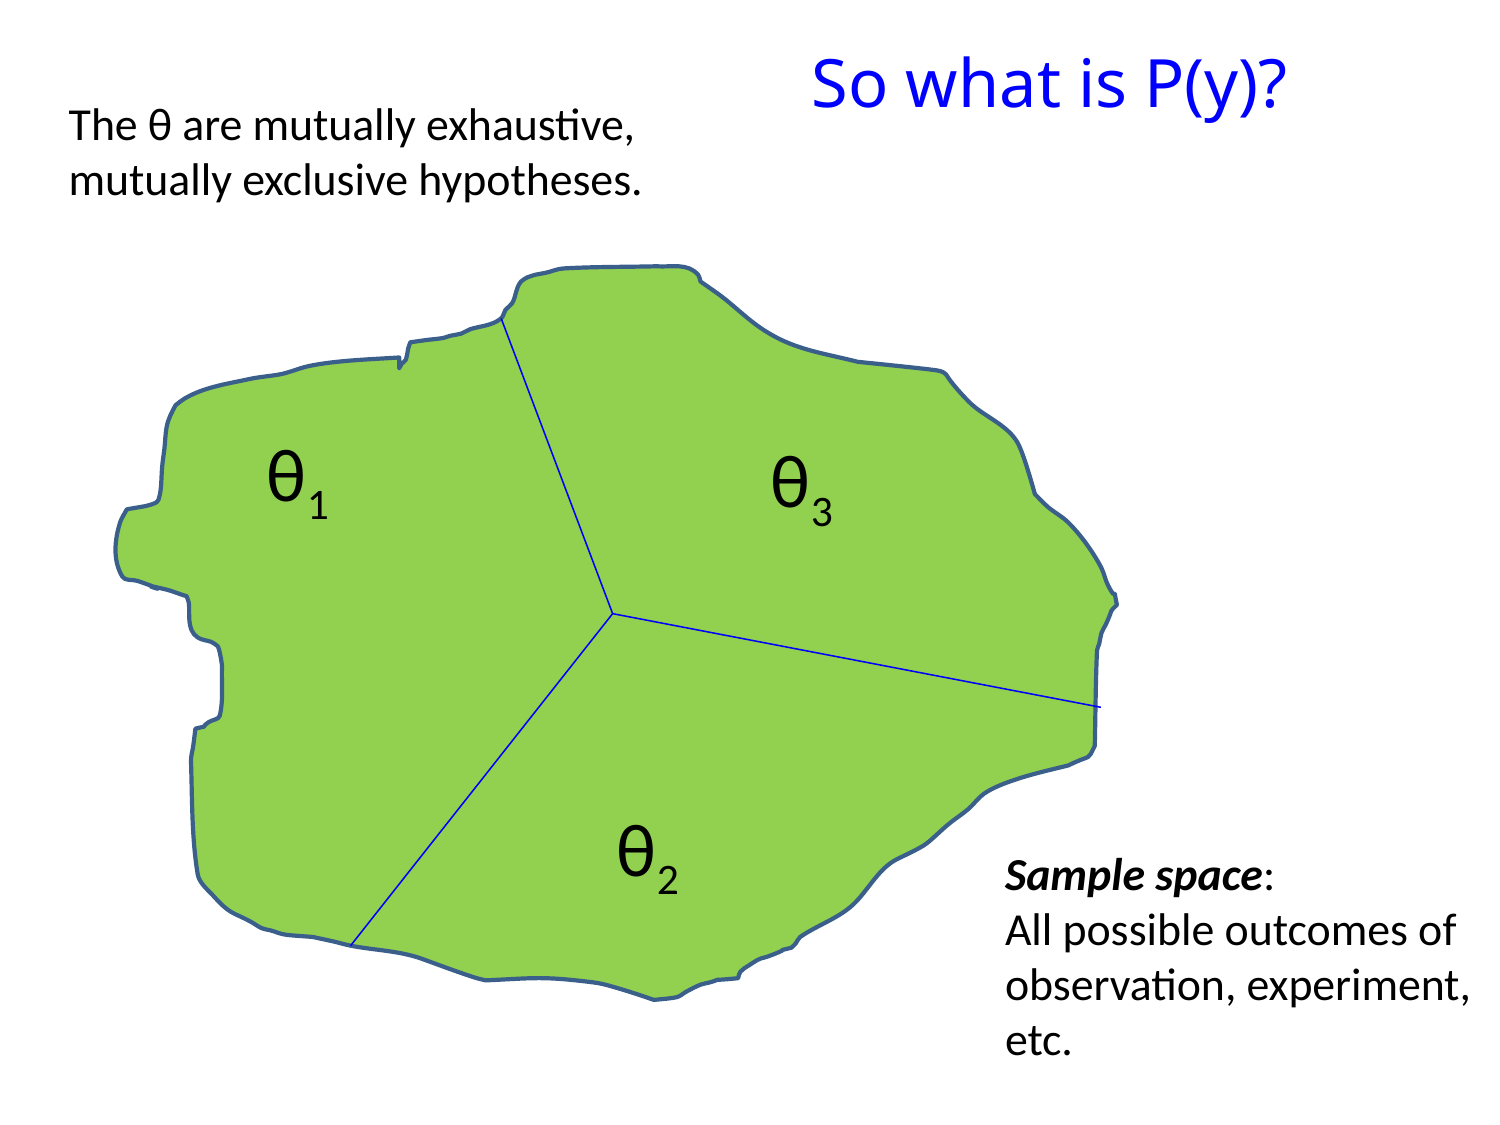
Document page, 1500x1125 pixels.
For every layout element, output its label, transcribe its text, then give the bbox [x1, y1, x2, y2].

text_box The θ are mutually exhaustive, mutually exclusive hypotheses. [53, 87, 661, 213]
title So what is P(y)? [375, 0, 1500, 175]
text_box Sample space: All possible outcomes of observation, experiment, etc. [990, 837, 1497, 1073]
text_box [112, 262, 1120, 1001]
